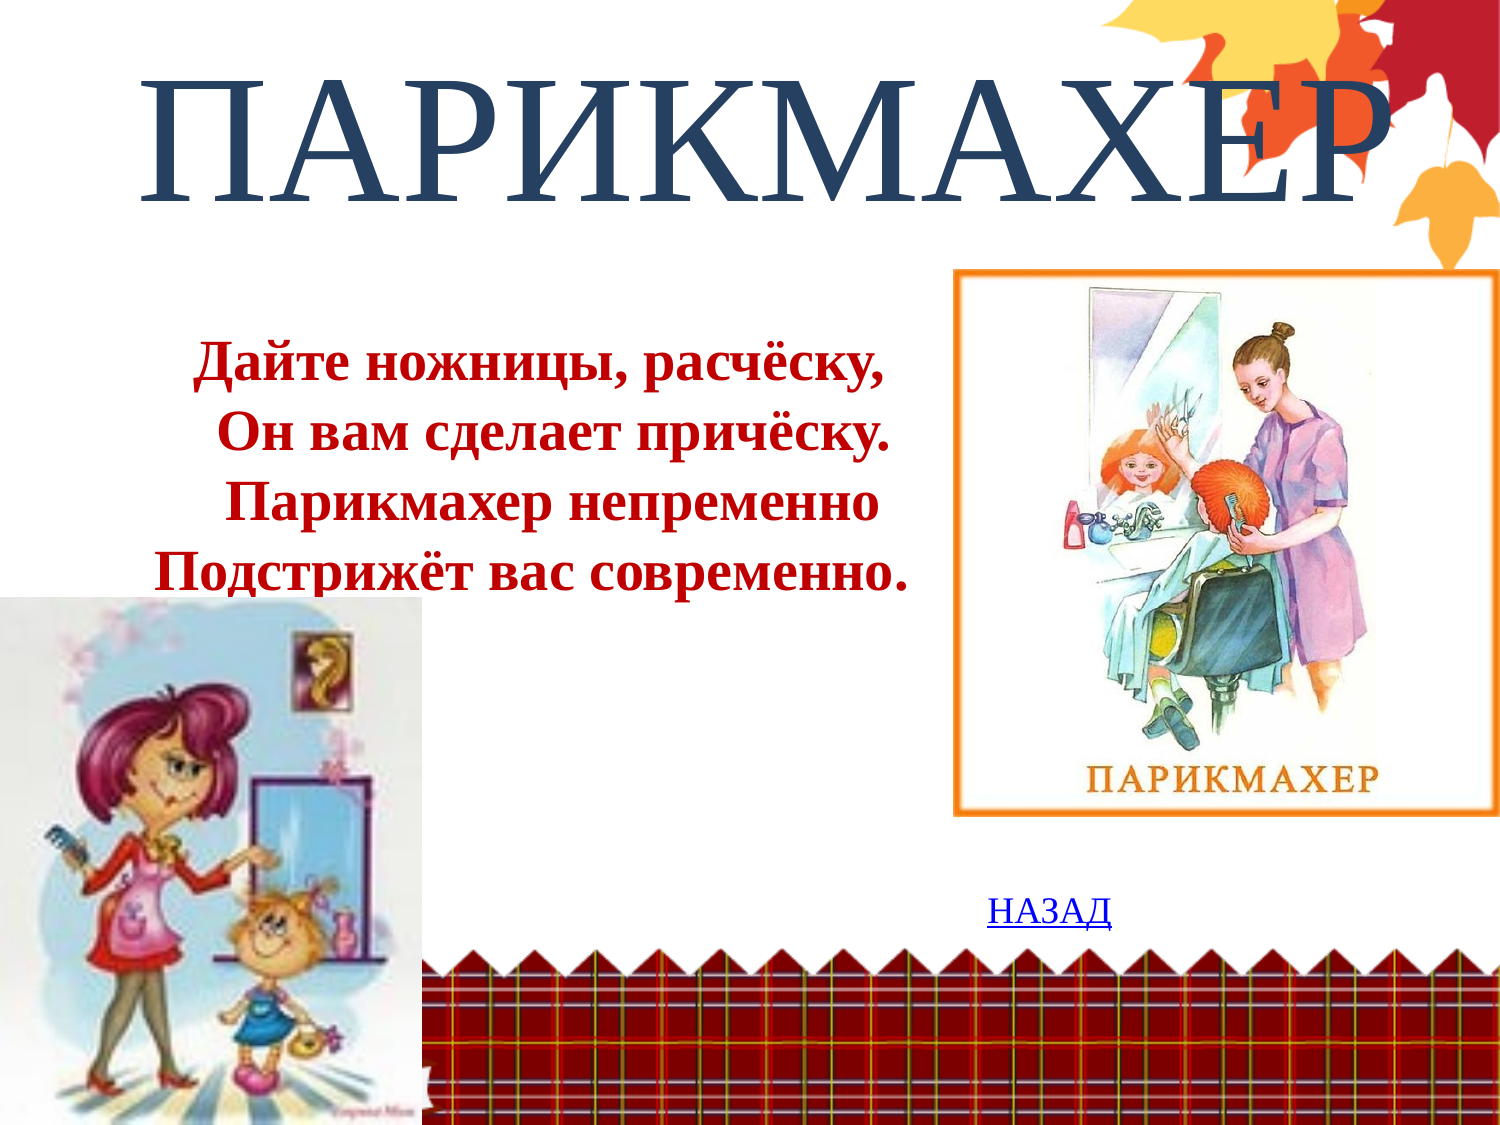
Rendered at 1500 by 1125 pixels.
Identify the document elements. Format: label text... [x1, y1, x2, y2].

picture [0, 0, 1500, 1125]
text_box ПАРИКМАХЕР [35, 117, 1500, 247]
text_box НАЗАД [972, 878, 1500, 939]
title Дайте ножницы, расчёску, Он вам сделает причёску. Парикмахер непременно Подстрижёт вас современно. [128, 269, 950, 610]
